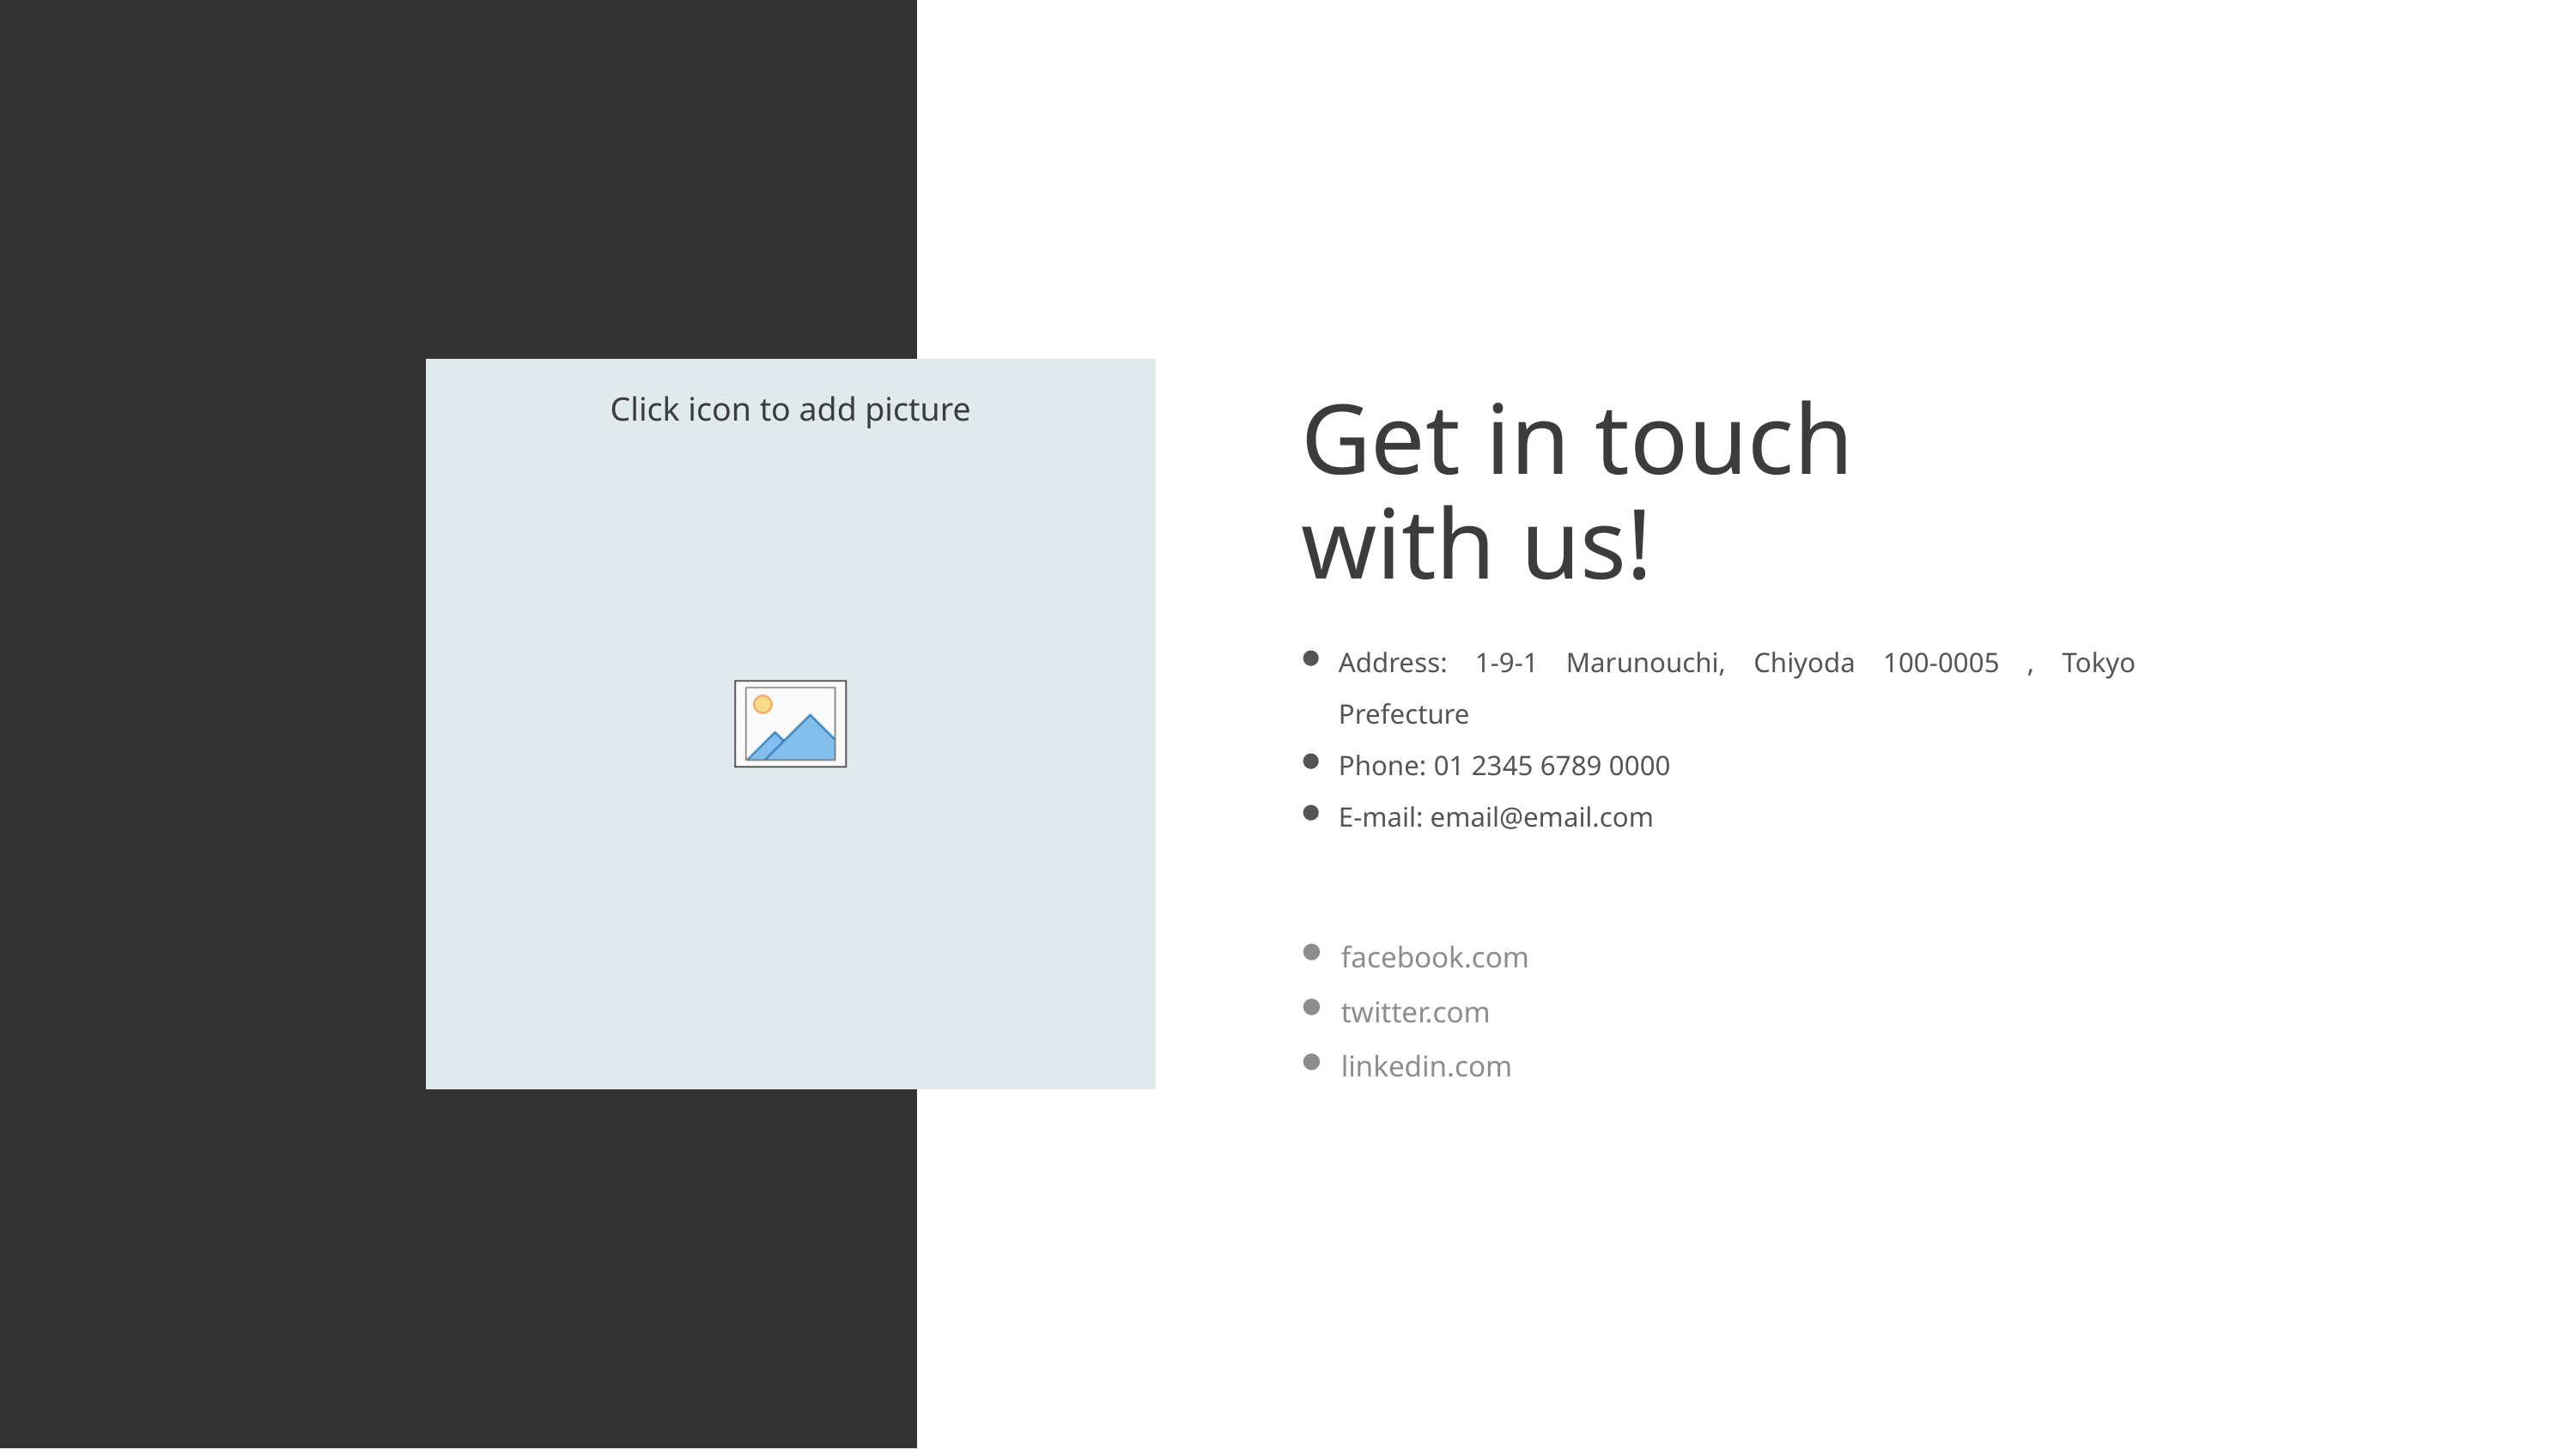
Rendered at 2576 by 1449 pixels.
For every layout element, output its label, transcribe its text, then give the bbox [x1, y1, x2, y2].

list facebook.com twitter.com linkedin.com [1288, 870, 2151, 1089]
picture [425, 359, 1157, 1089]
title Get in touch with us! [1288, 336, 2151, 607]
list Address: 1-9-1 Marunouchi, Chiyoda 100-0005 , Tokyo Prefecture Phone: 01 2345 6789 0000 E-mail: email@email.com [1288, 620, 2151, 841]
